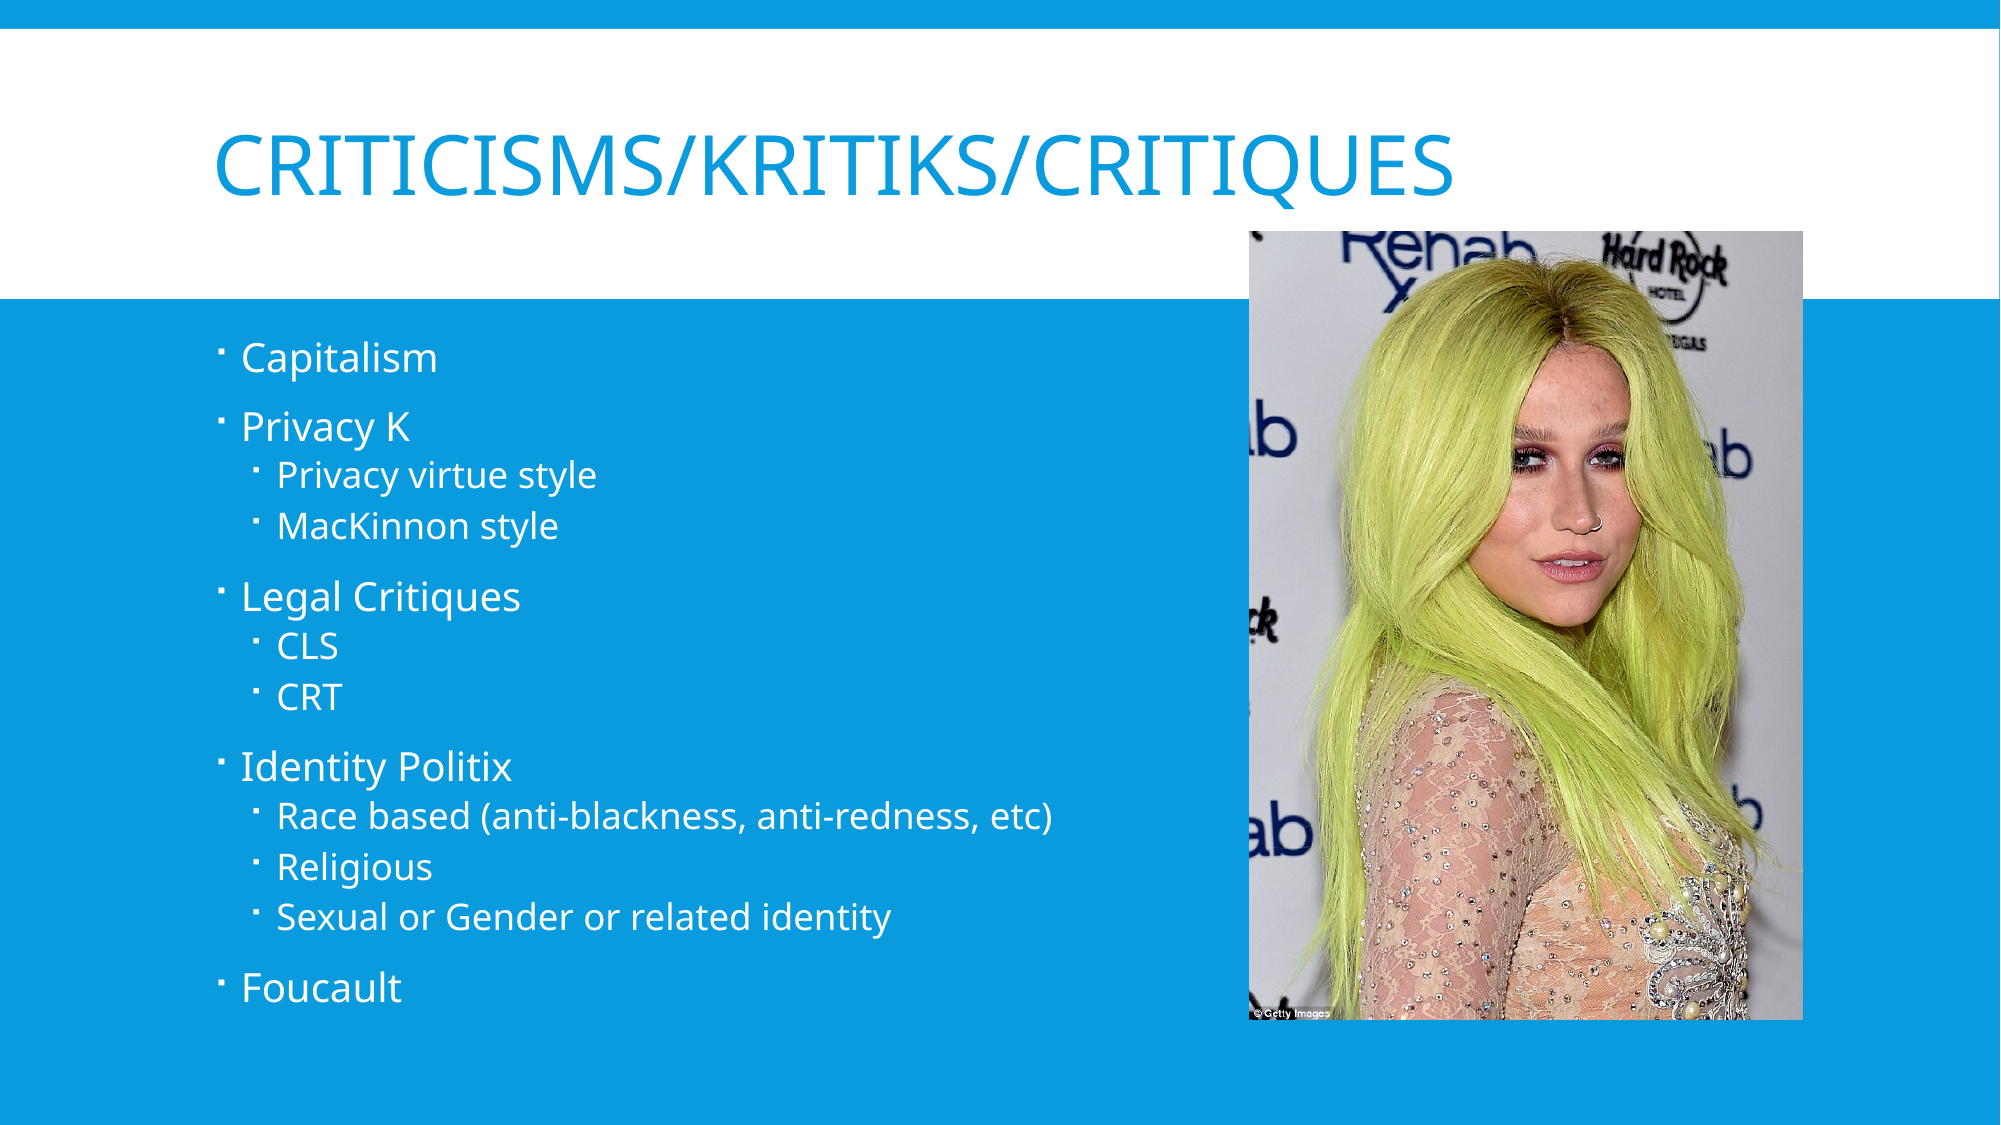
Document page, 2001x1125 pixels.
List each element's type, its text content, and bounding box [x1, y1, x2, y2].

title Criticisms/kritiks/critiques [197, 46, 1803, 295]
list Capitalism Privacy K Privacy virtue style MacKinnon style Legal Critiques CLS CRT Identity Politix Race based (anti-blackness, anti-redness, etc) Religious Sexual or Gender or related identity Foucault [197, 329, 1242, 1020]
picture [1248, 231, 1803, 1019]
